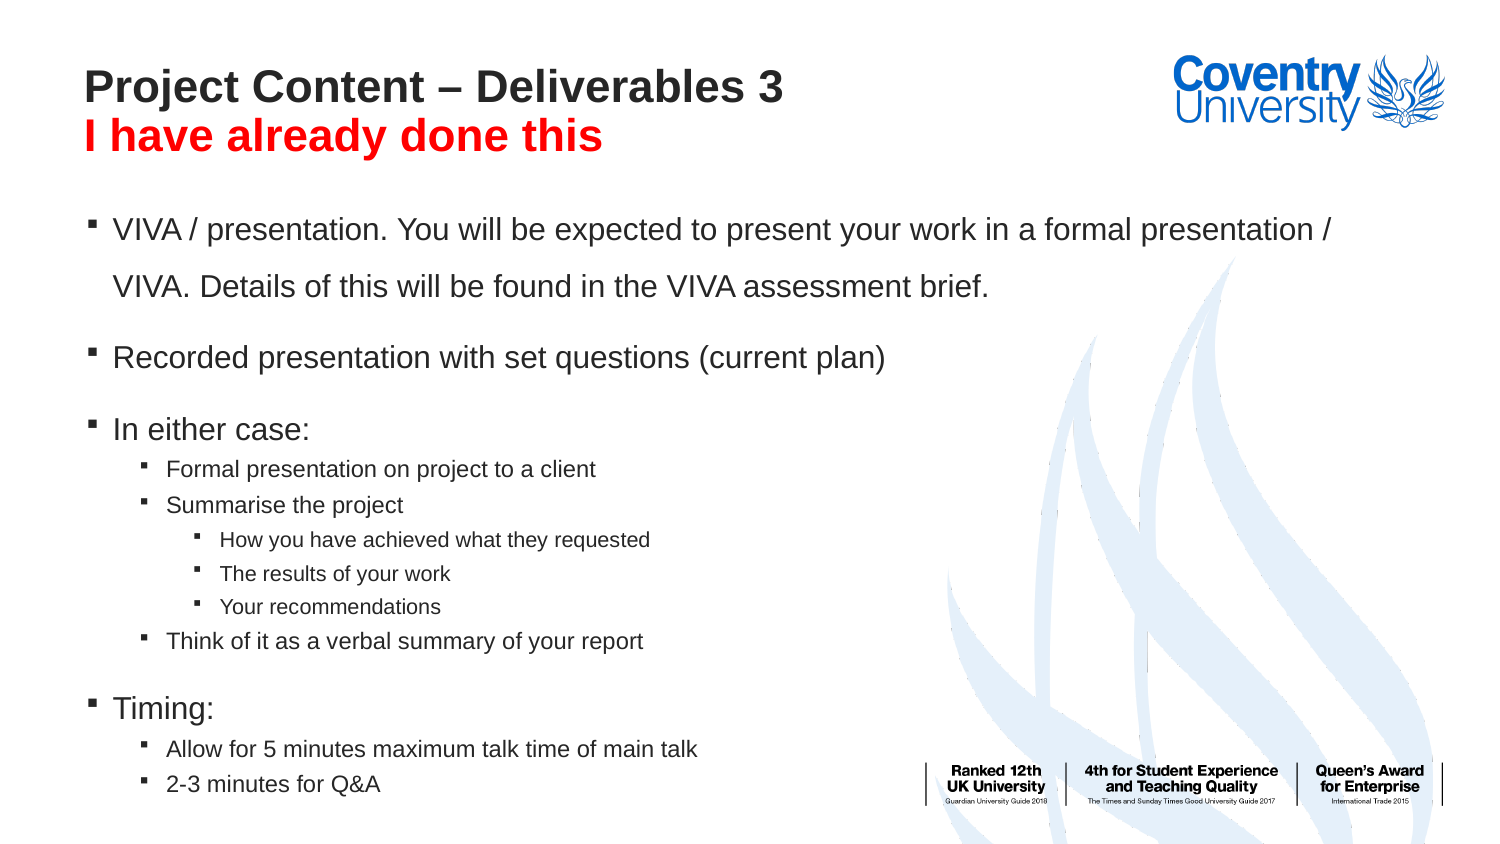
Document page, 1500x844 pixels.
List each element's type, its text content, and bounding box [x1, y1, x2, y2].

picture [1169, 52, 1450, 132]
title Project Content – Deliverables 3 I have already done this [68, 55, 1363, 174]
picture [900, 256, 1468, 844]
list VIVA / presentation. You will be expected to present your work in a formal presentation / VIVA. Details of this will be found in the VIVA assessment brief. Recorded presentation with set questions (current plan) In either case: Formal presentation on project to a client Summarise the project How you have achieved what they requested The results of your work Your recommendations Think of it as a verbal summary of your report Timing: Allow for 5 minutes maximum talk time of main talk 2-3 minutes for Q&A [70, 182, 1365, 810]
